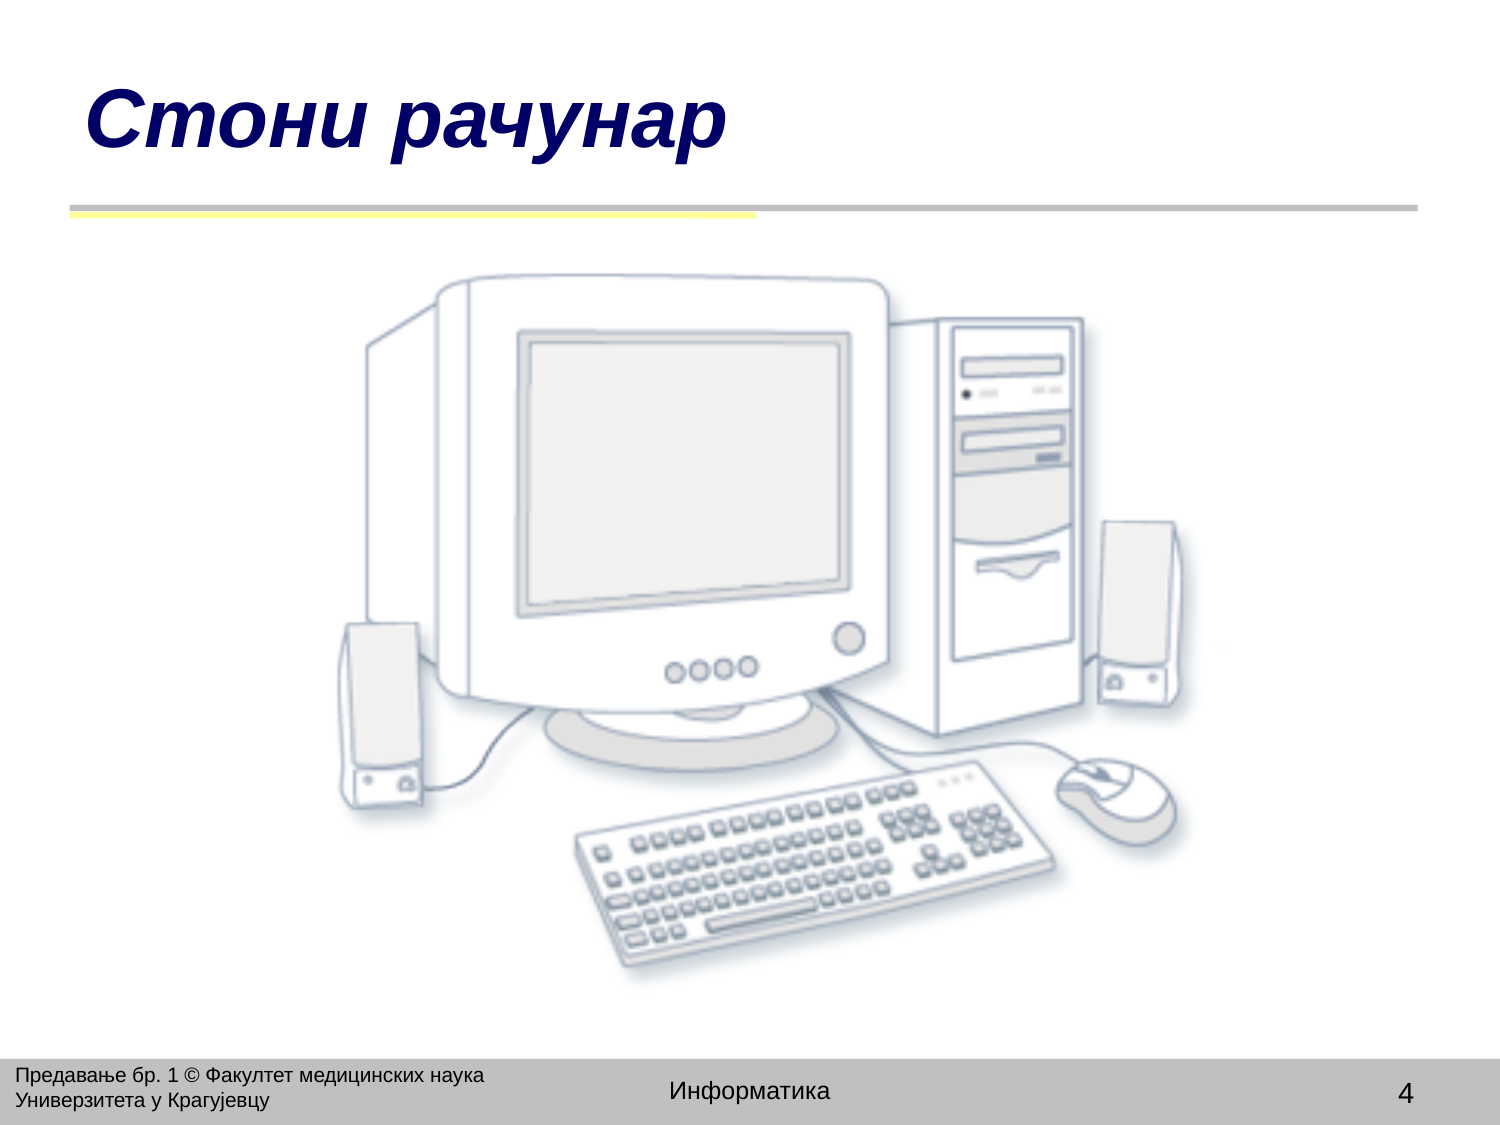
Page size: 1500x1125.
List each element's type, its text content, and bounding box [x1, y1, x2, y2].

slide_number 4 [1079, 1066, 1430, 1125]
title Стони рачунар [69, 19, 1426, 208]
slide_number Предавање бр. 1 © Факултет медицинских наука Универзитета у Крагујевцу [0, 1053, 599, 1108]
footer Информатика [512, 1066, 988, 1125]
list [317, 230, 1244, 1021]
